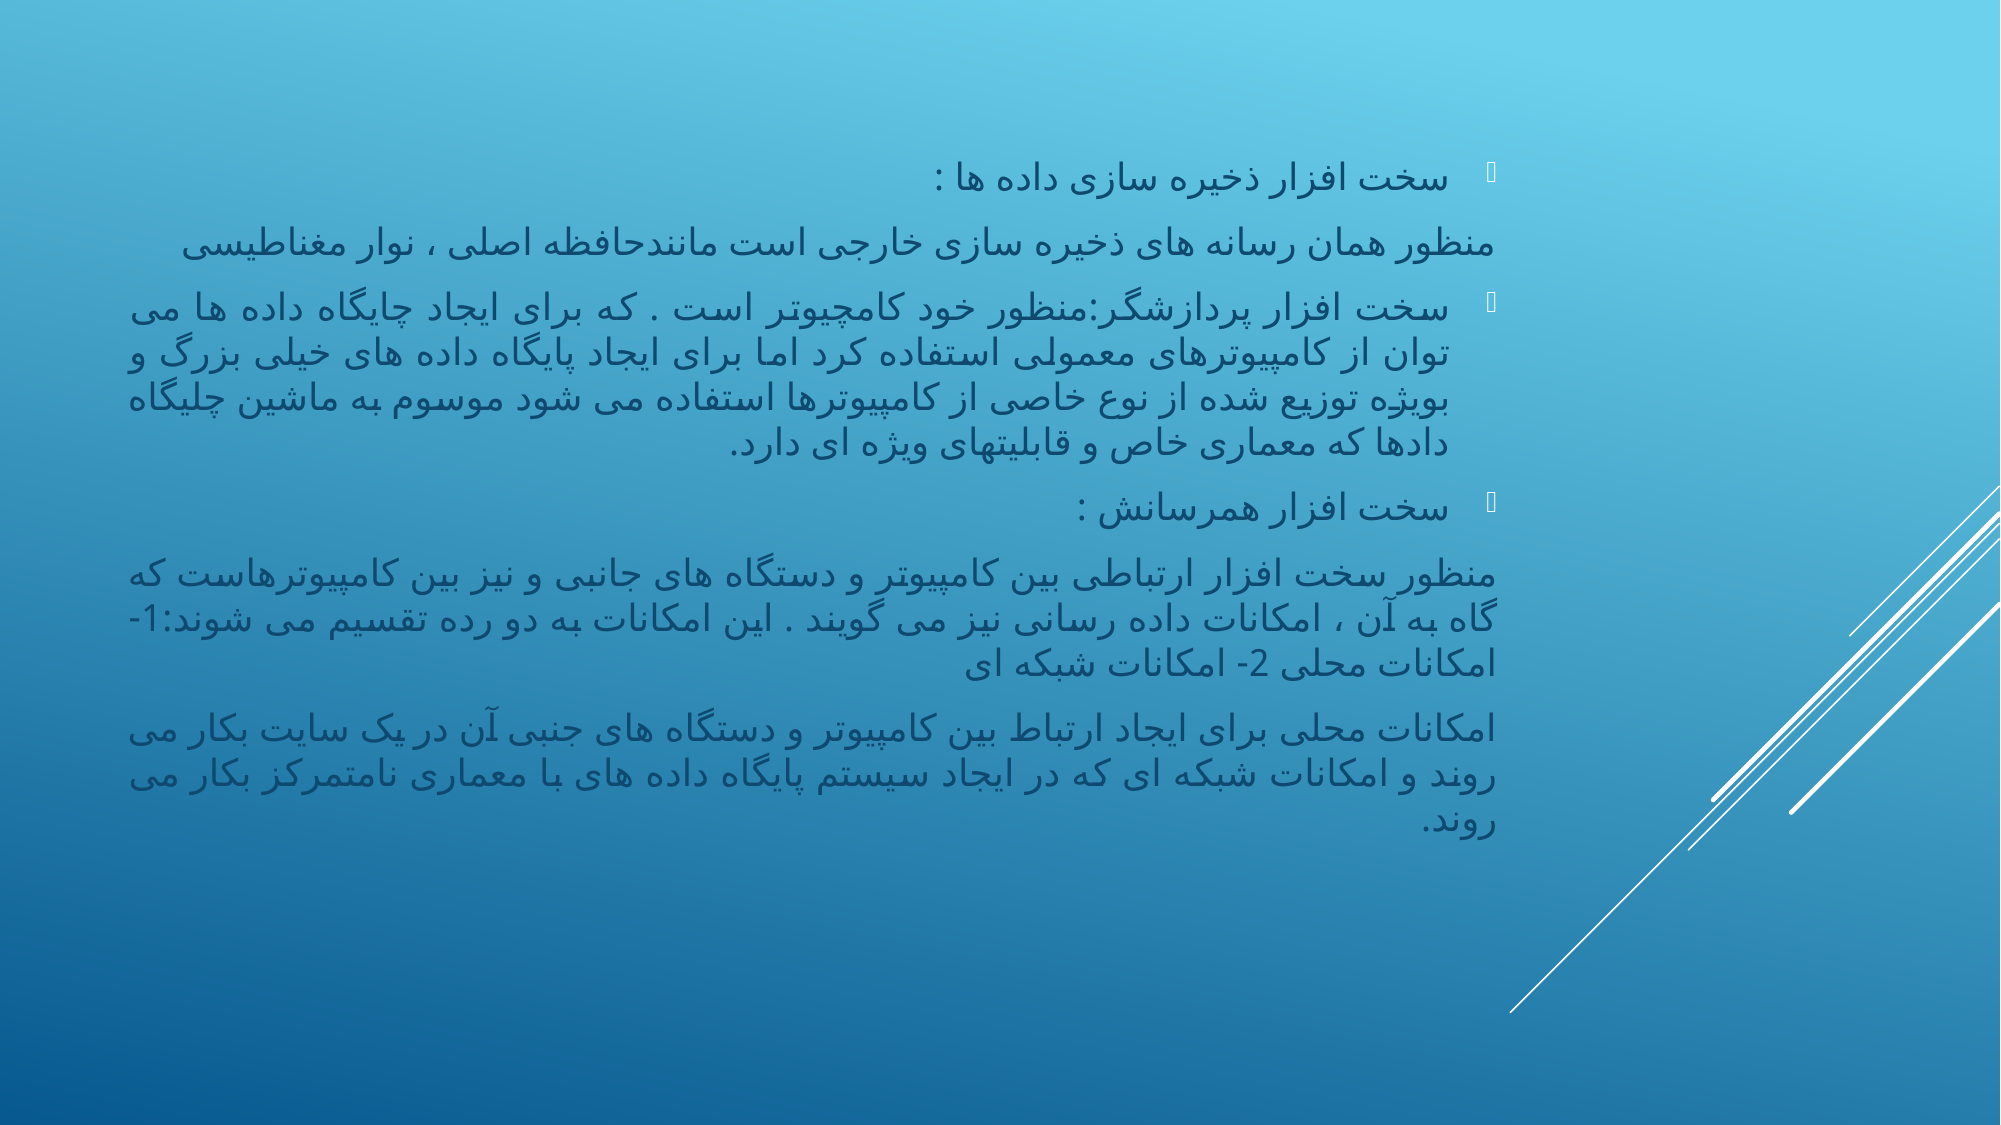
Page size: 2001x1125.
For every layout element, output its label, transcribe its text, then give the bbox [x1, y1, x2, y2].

list سخت افزار ذخیره سازی داده ها : منظور همان رسانه های ذخیره سازی خارجی است مانندحافظه اصلی ، نوار مغناطیسی سخت افزار پردازشگر:منظور خود کامچیوتر است . که برای ایجاد چایگاه داده ها می توان از کامپیوترهای معمولی استفاده کرد اما برای ایجاد پایگاه داده های خیلی بزرگ و بویژه توزیع شده از نوع خاصی از کامپیوترها استفاده می شود موسوم به ماشین چلیگاه دادها که معماری خاص و قابلیتهای ویژه ای دارد. سخت افزار همرسانش : منظور سخت افزار ارتباطی بین کامپیوتر و دستگاه های جانبی و نیز بین کامپیوترهاست که گاه به آن ، امکانات داده رسانی نیز می گویند . این امکانات به دو رده تقسیم می شوند:1- امکانات محلی 2- امکانات شبکه ای امکانات محلی برای ایجاد ارتباط بین کامپیوتر و دستگاه های جنبی آن در یک سایت بکار می روند و امکانات شبکه ای که در ایجاد سیستم پایگاه داده های با معماری نامتمرکز بکار می روند. [112, 112, 1513, 945]
